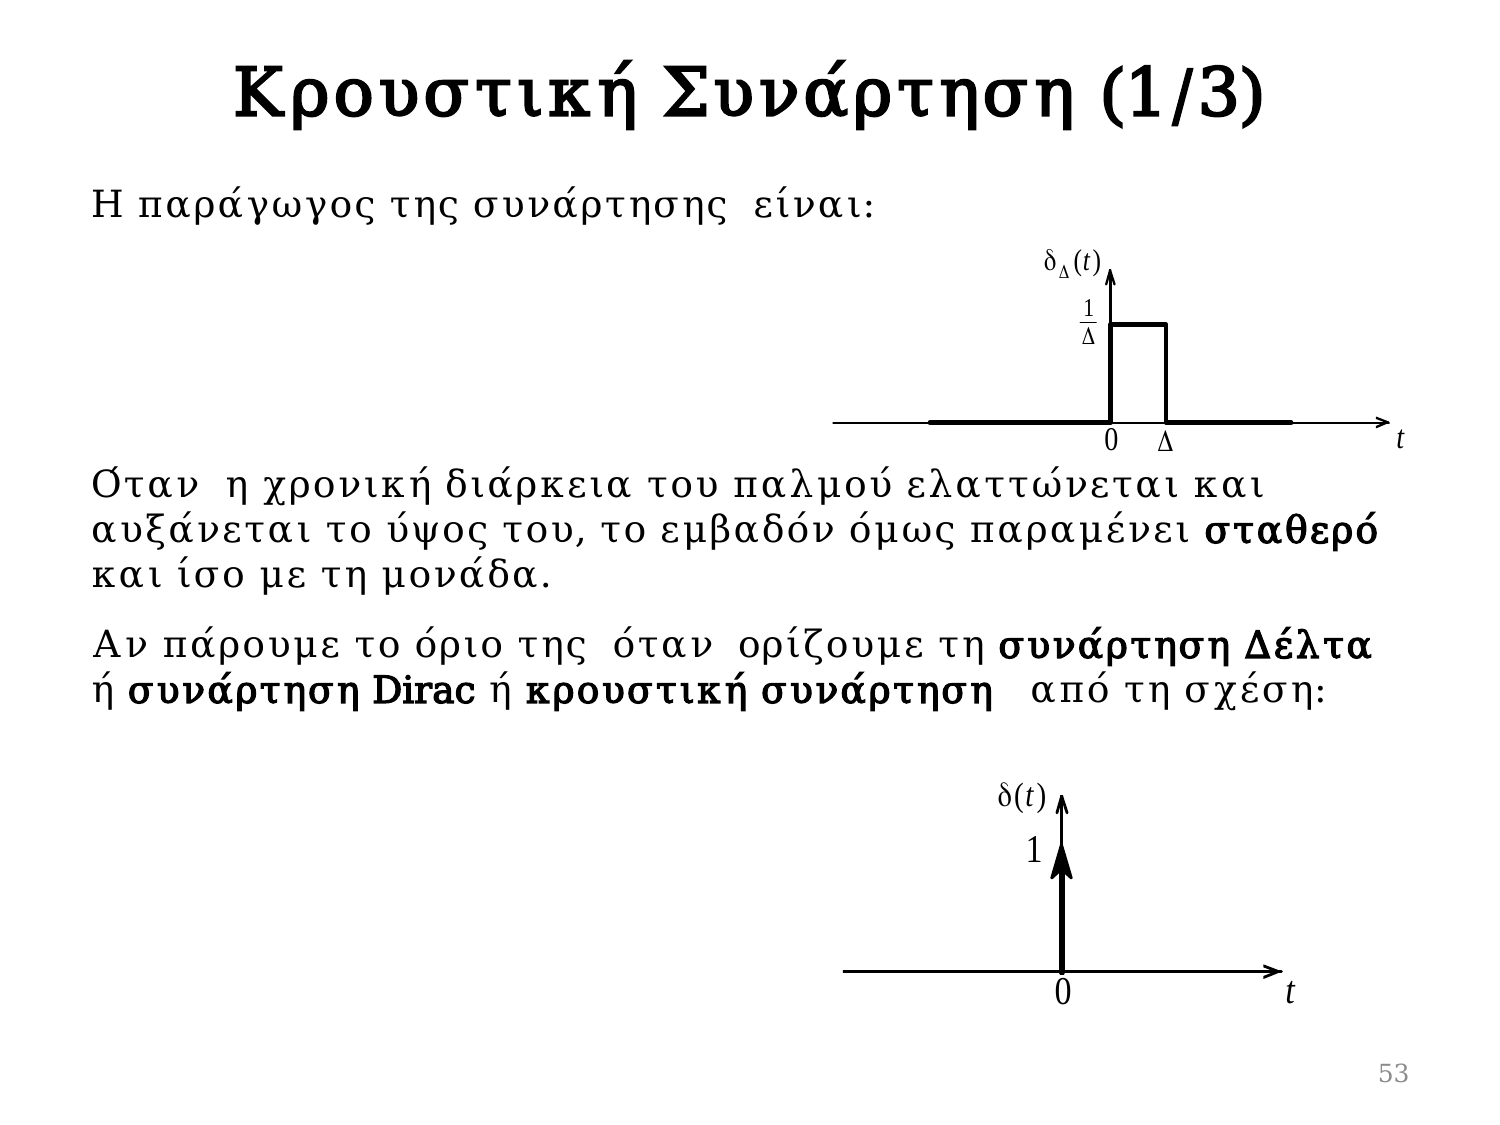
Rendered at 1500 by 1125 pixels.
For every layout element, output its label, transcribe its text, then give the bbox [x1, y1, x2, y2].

picture [842, 774, 1304, 1012]
picture [832, 243, 1412, 457]
title Κρουστική Συνάρτηση (1/3) [75, 19, 1425, 159]
slide_number 53 [1222, 1042, 1425, 1103]
